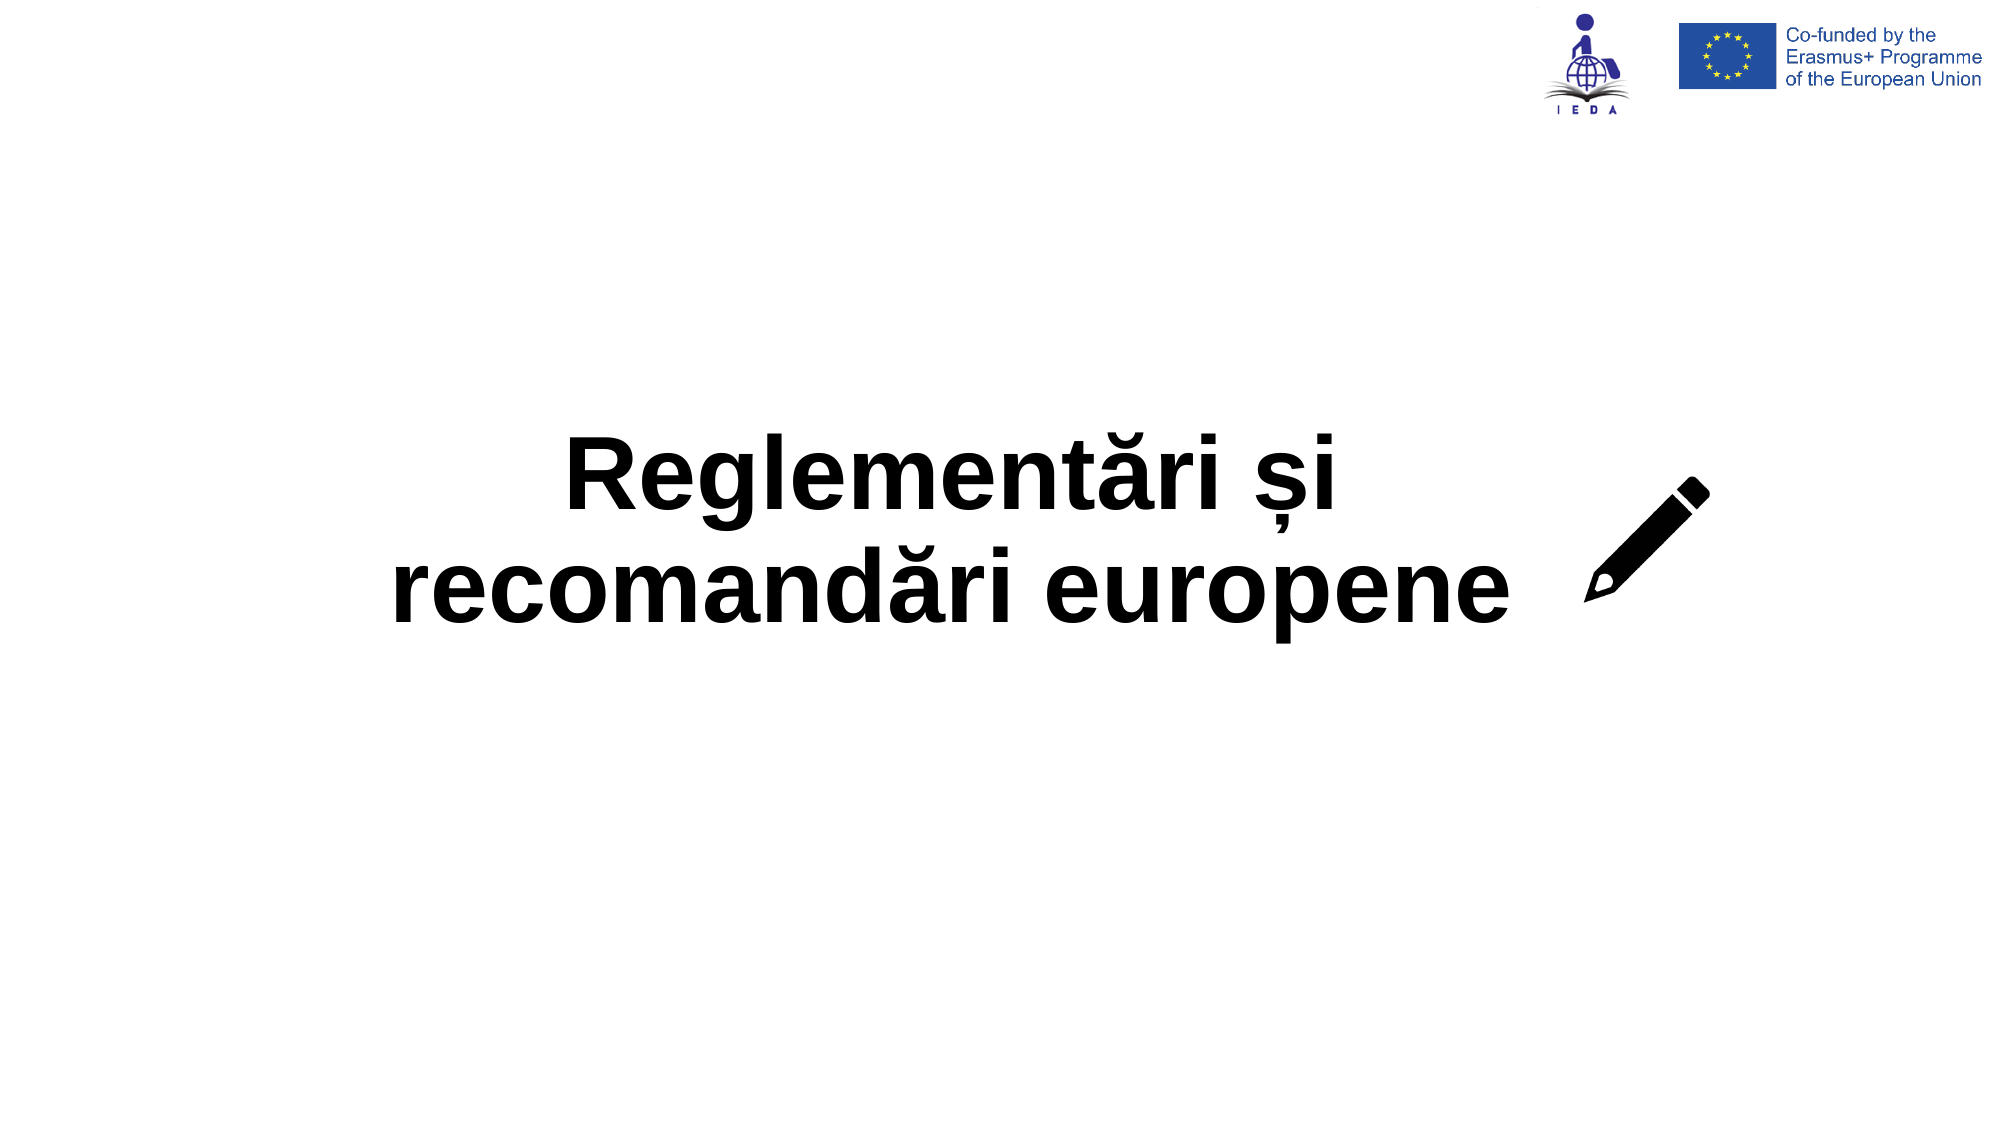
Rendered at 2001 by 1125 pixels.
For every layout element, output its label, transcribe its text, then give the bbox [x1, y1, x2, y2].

picture [1677, 22, 2000, 94]
picture [1570, 464, 1722, 616]
title Reglementări și recomandări europene [340, 401, 1564, 653]
picture [1528, 0, 1645, 127]
